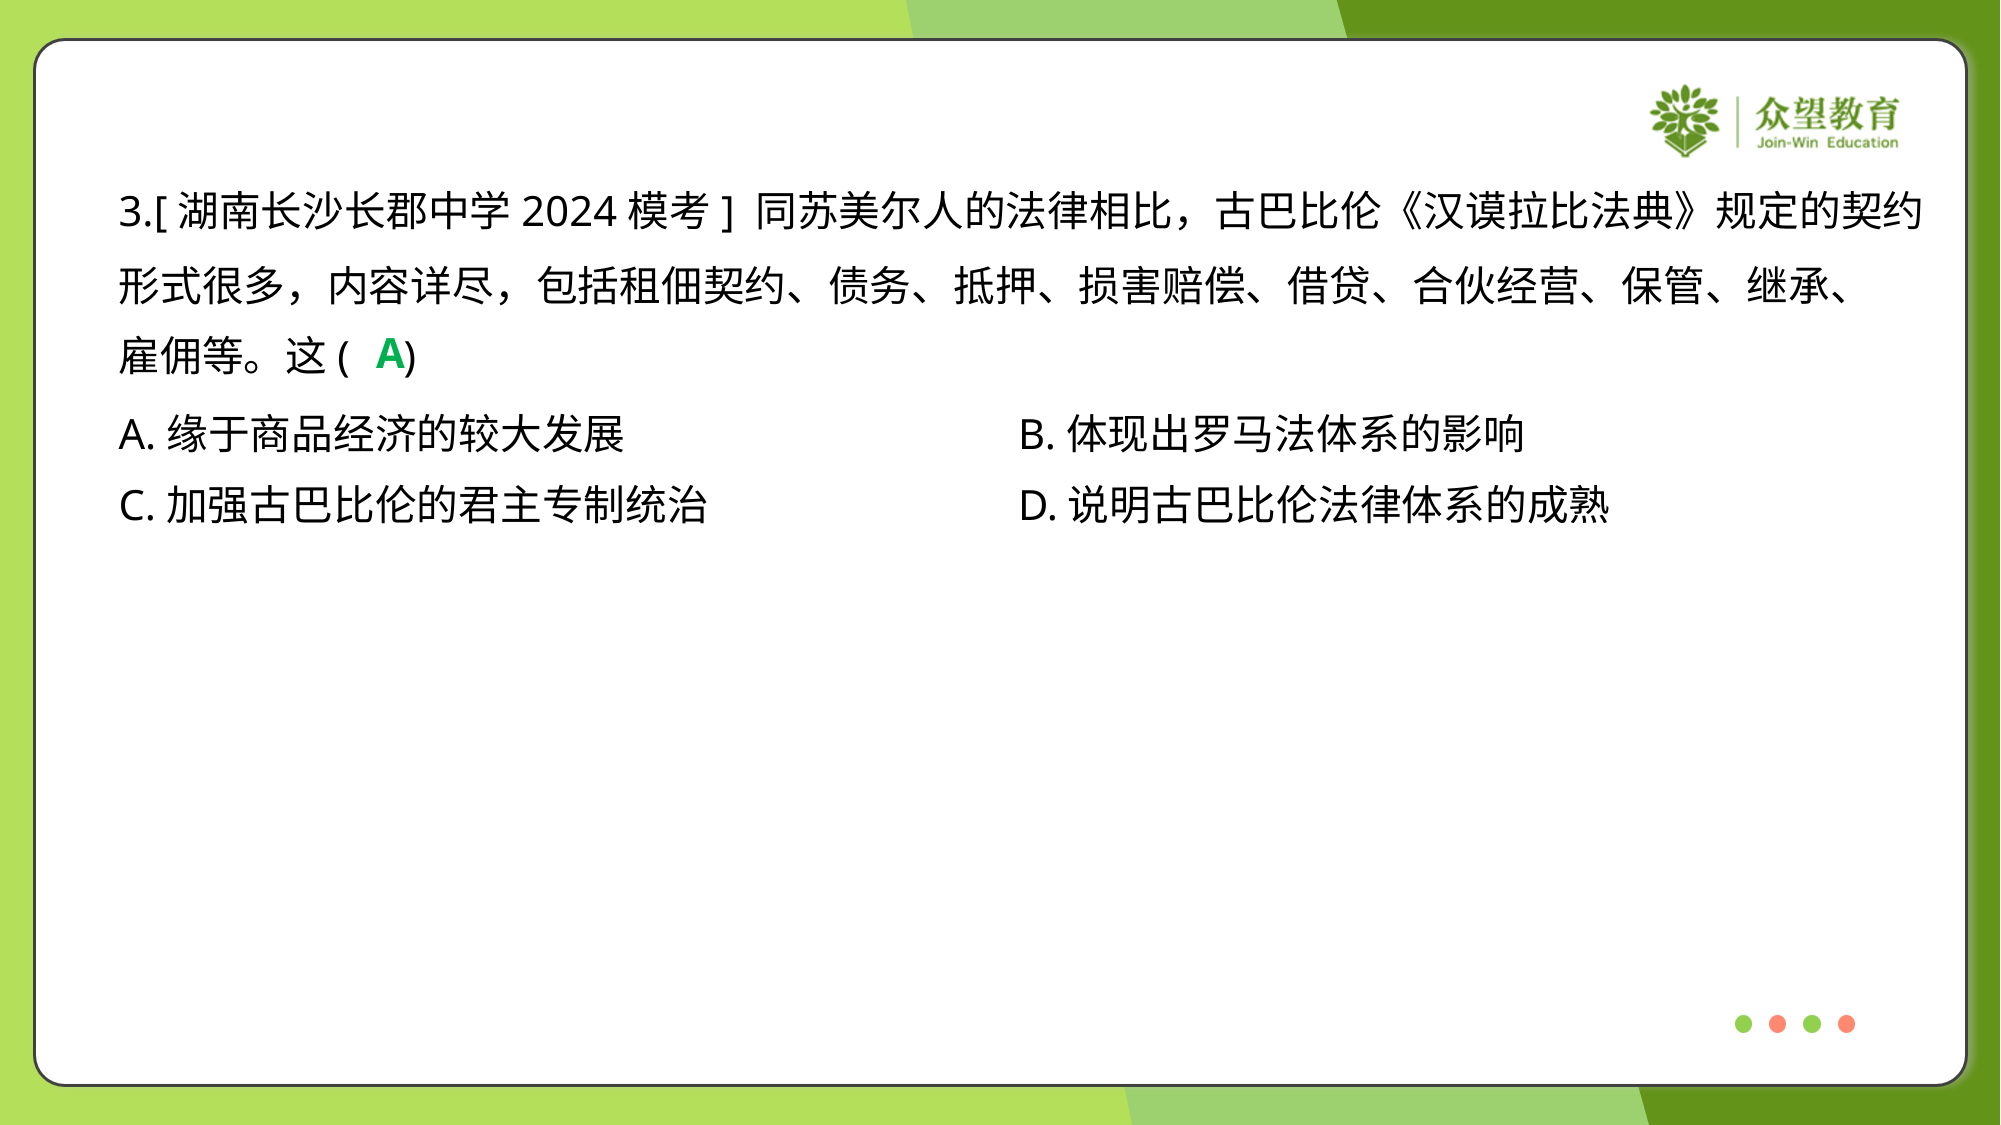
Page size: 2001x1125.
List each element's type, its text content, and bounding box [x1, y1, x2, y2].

picture [0, 0, 2000, 1125]
text_box 3.[湖南长沙长郡中学2024模考] 同苏美尔人的法律相比，古巴比伦《汉谟拉比法典》规定的契约 形式很多，内容详尽，包括租佃契约、债务、抵押、损害赔偿、借贷、合伙经营、保管、继承、 雇佣等。这( ) [118, 159, 1883, 373]
text_box A.缘于商品经济的较大发展 B.体现出罗马法体系的影响 C.加强古巴比伦的君主专制统治 D.说明古巴比伦法律体系的成熟 [118, 382, 1883, 522]
text_box A [359, 306, 422, 371]
